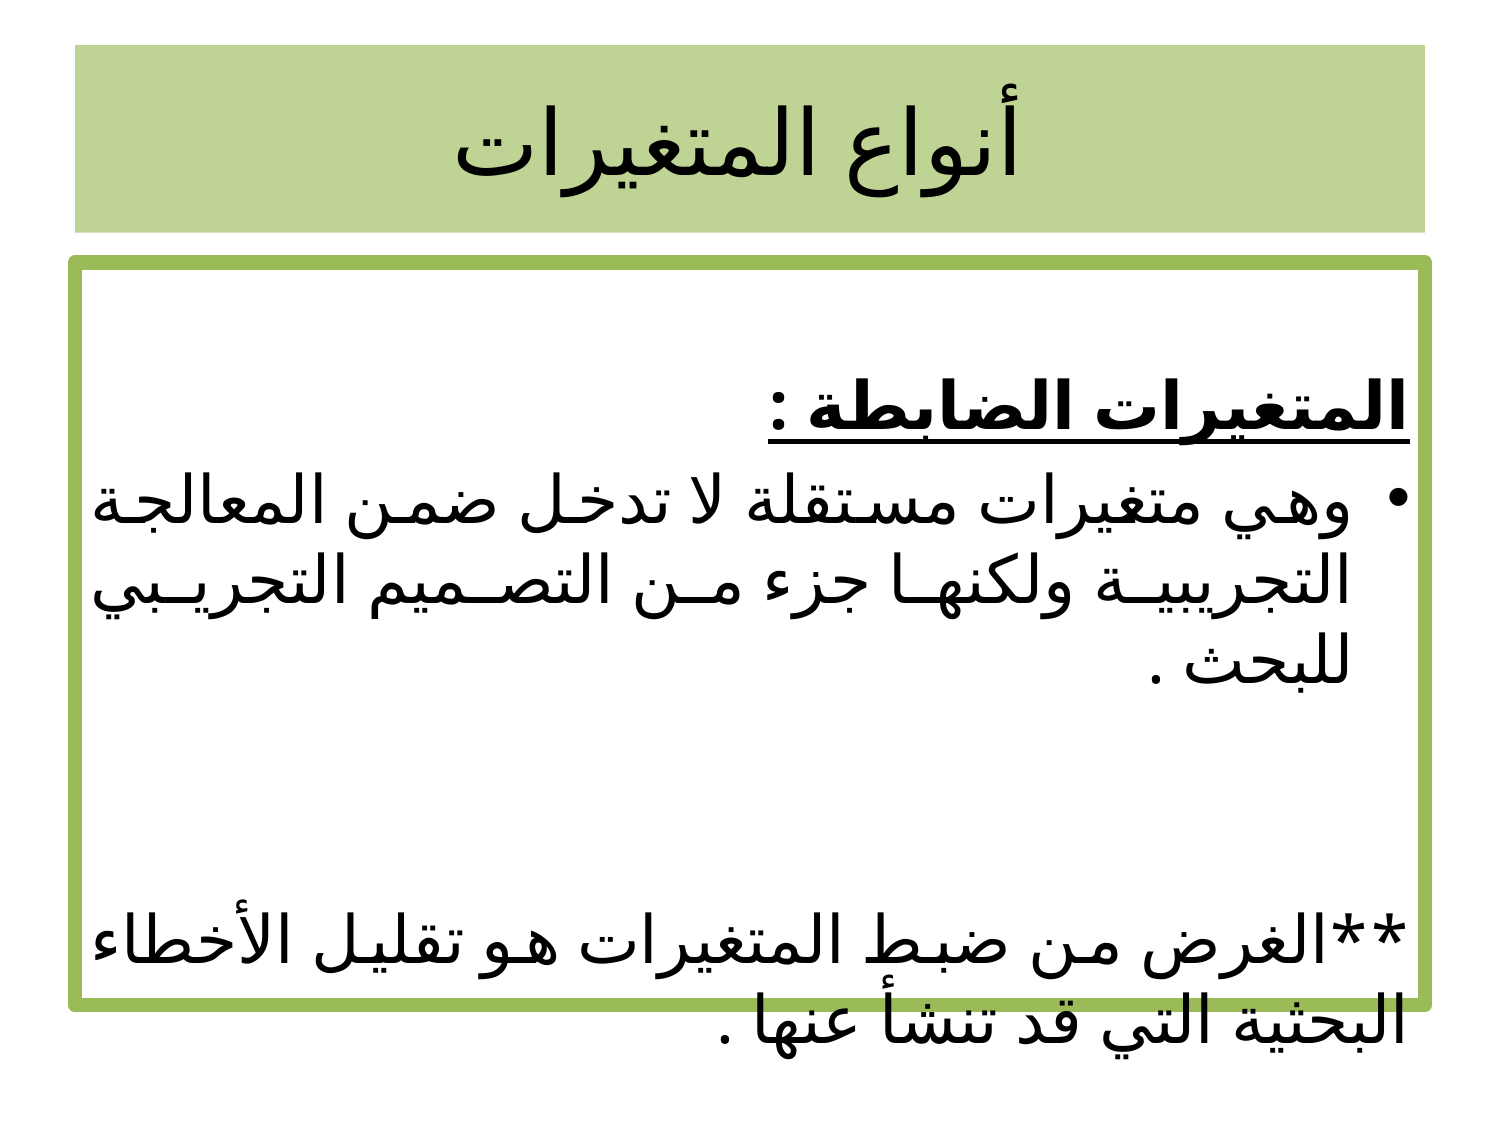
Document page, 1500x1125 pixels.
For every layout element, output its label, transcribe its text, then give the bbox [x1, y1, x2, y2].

list المتغيرات الضابطة : وهي متغيرات مستقلة لا تدخل ضمن المعالجة التجريبية ولكنها جزء من التصميم التجريبي للبحث . **الغرض من ضبط المتغيرات هو تقليل الأخطاء البحثية التي قد تنشأ عنها . [75, 262, 1425, 1005]
title أنواع المتغيرات [75, 45, 1425, 233]
